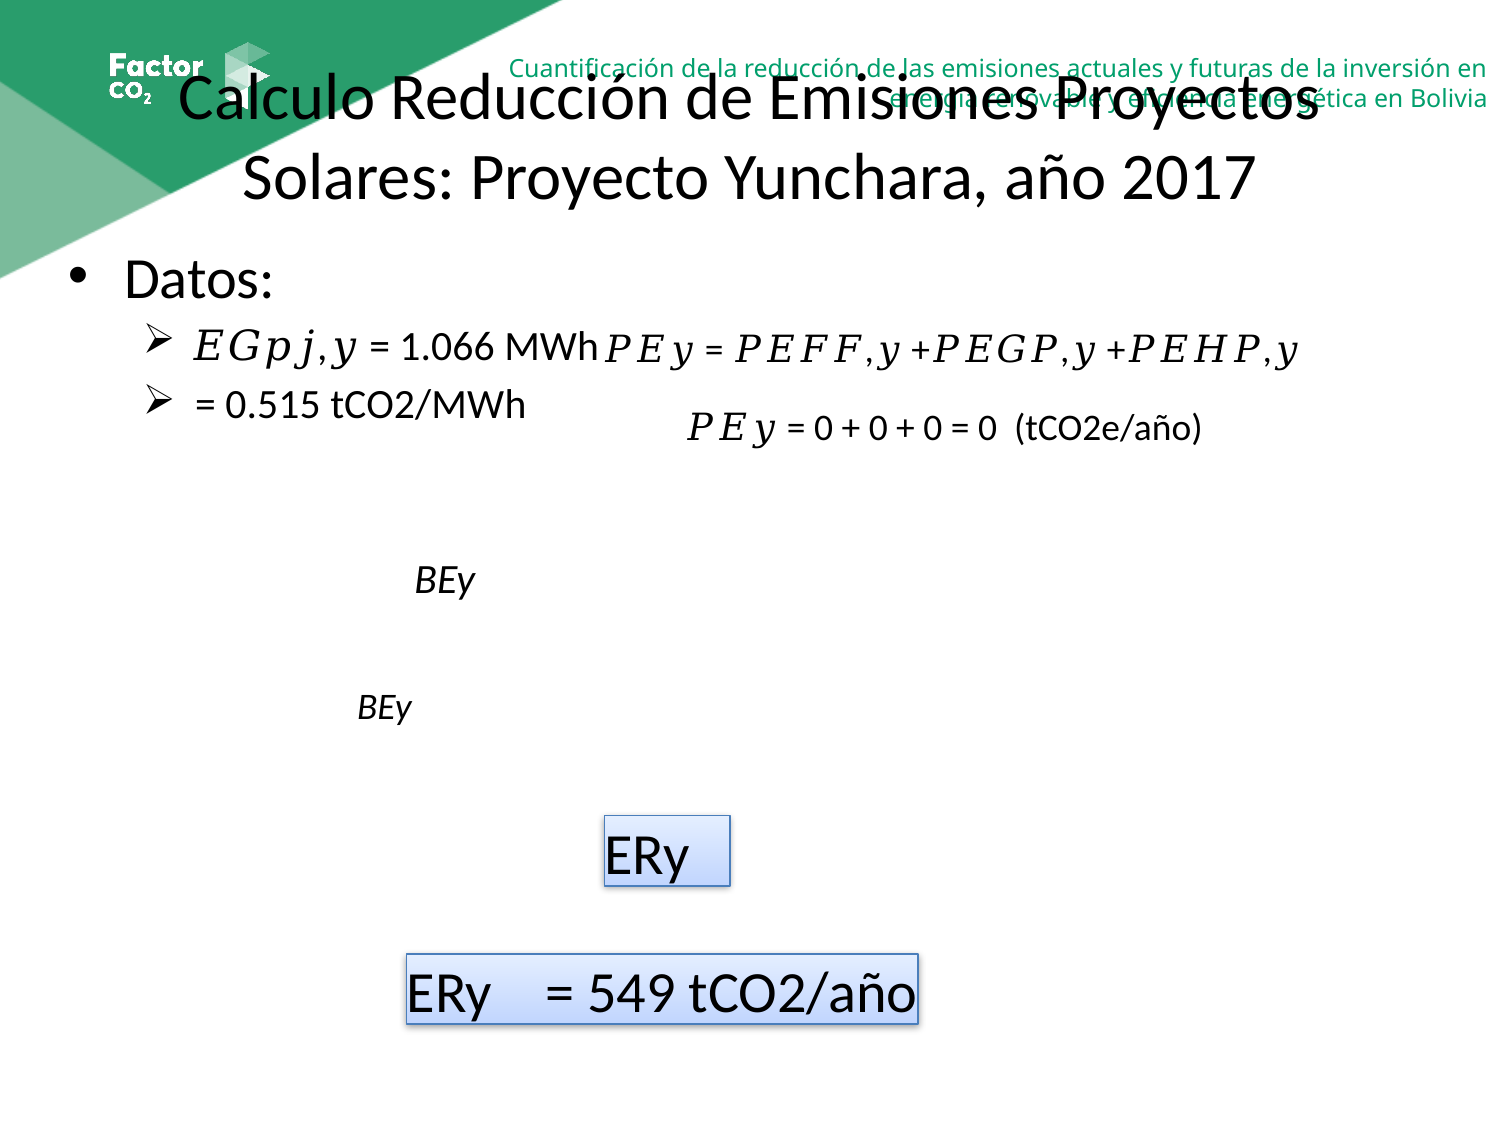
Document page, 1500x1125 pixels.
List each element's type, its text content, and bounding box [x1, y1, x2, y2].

picture [0, 0, 1500, 1125]
title Calculo Reducción de Emisiones Proyectos Solares: Proyecto Yunchara, año 2017 [75, 45, 1425, 233]
text_box 𝑃𝐸𝑦 = 𝑃𝐸𝐹𝐹,𝑦 +𝑃𝐸𝐺𝑃,𝑦 +𝑃𝐸𝐻𝑃,𝑦 [587, 317, 1325, 377]
text_box 𝑃𝐸𝑦 = 0 + 0 + 0 = 0 (tCO2e/año) [669, 395, 1218, 456]
